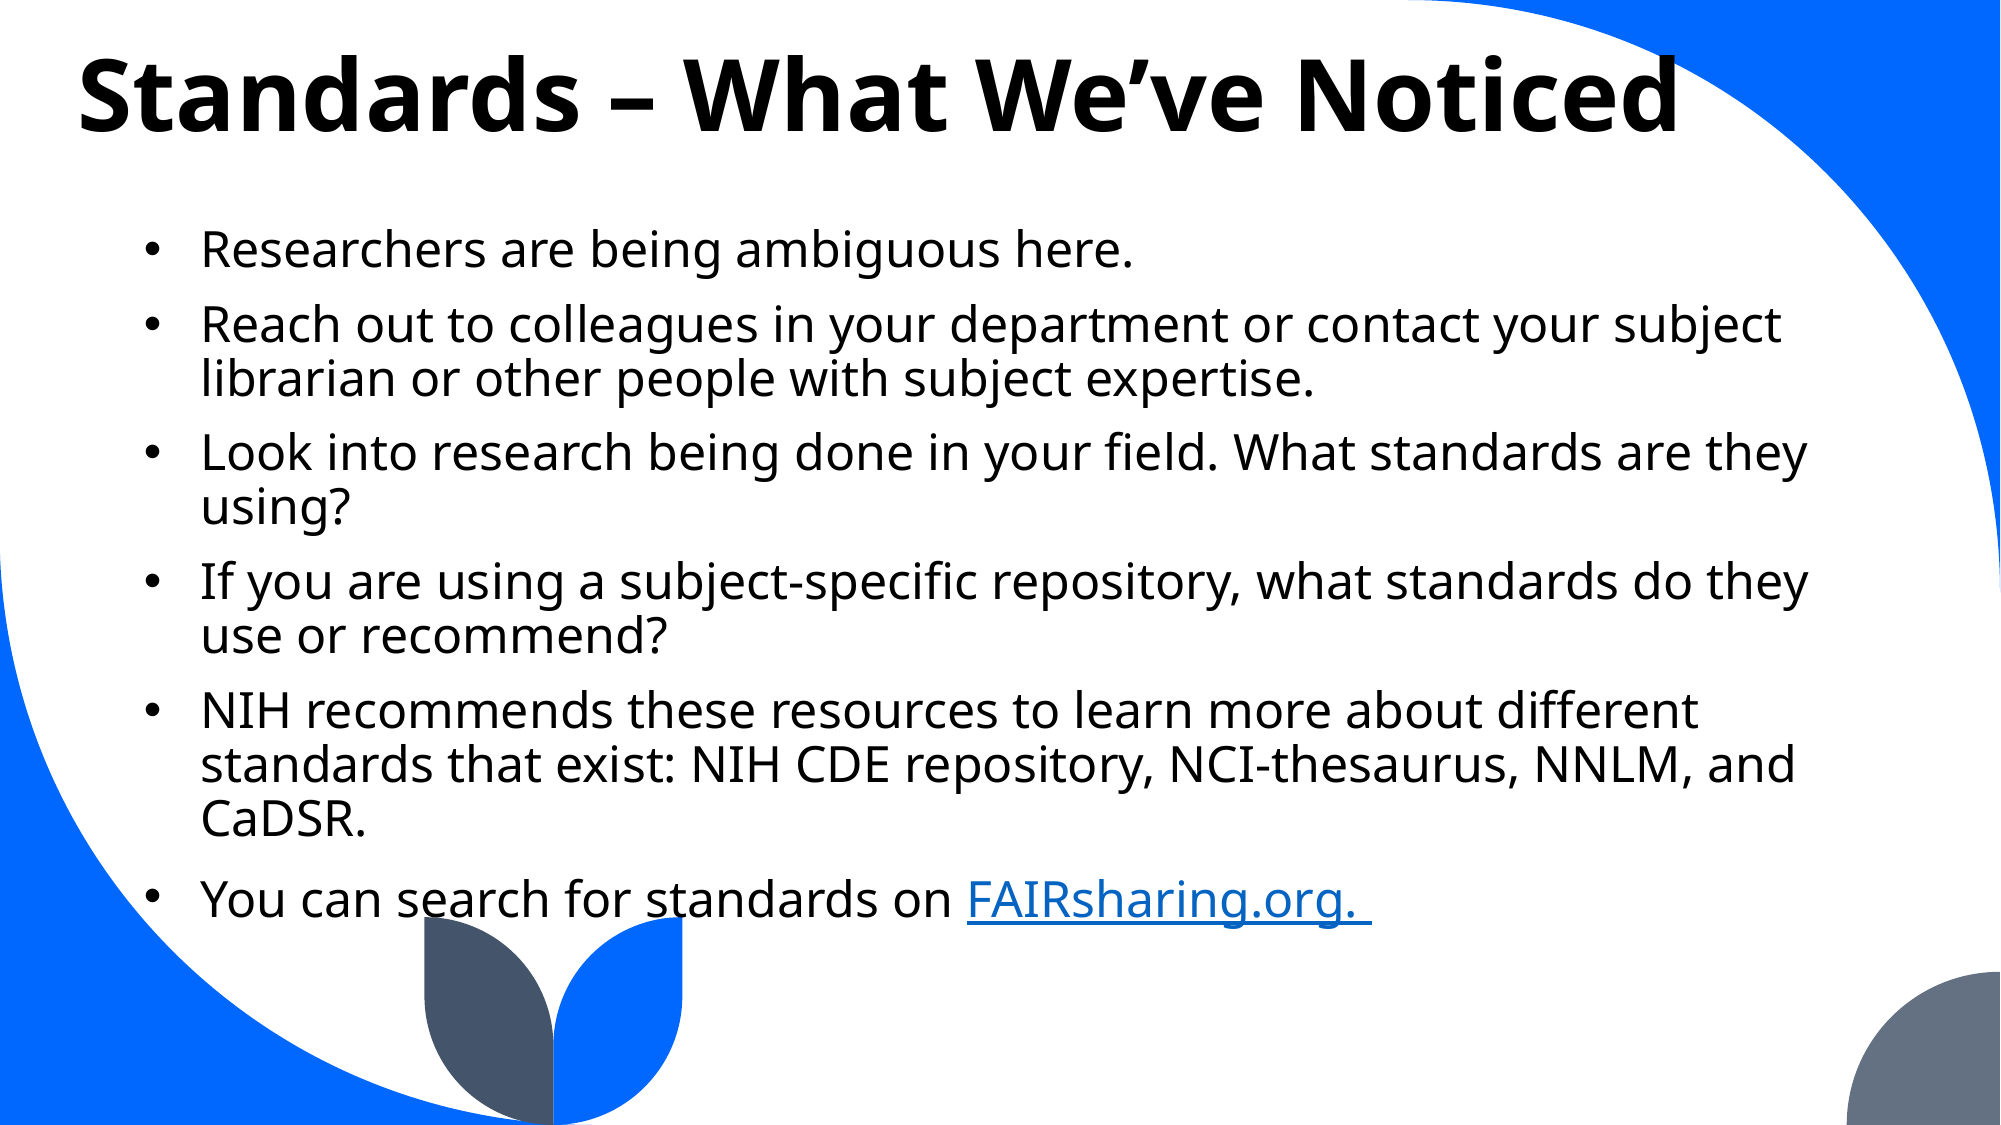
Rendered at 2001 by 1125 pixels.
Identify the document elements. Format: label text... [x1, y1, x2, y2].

list Researchers are being ambiguous here. Reach out to colleagues in your department or contact your subject librarian or other people with subject expertise. Look into research being done in your field. What standards are they using? If you are using a subject-specific repository, what standards do they use or recommend? NIH recommends these resources to learn more about different standards that exist: NIH CDE repository, NCI-thesaurus, NNLM, and CaDSR. You can search for standards on FAIRsharing.org. [128, 216, 1856, 675]
title Standards – What We’ve Noticed [62, 34, 1790, 161]
